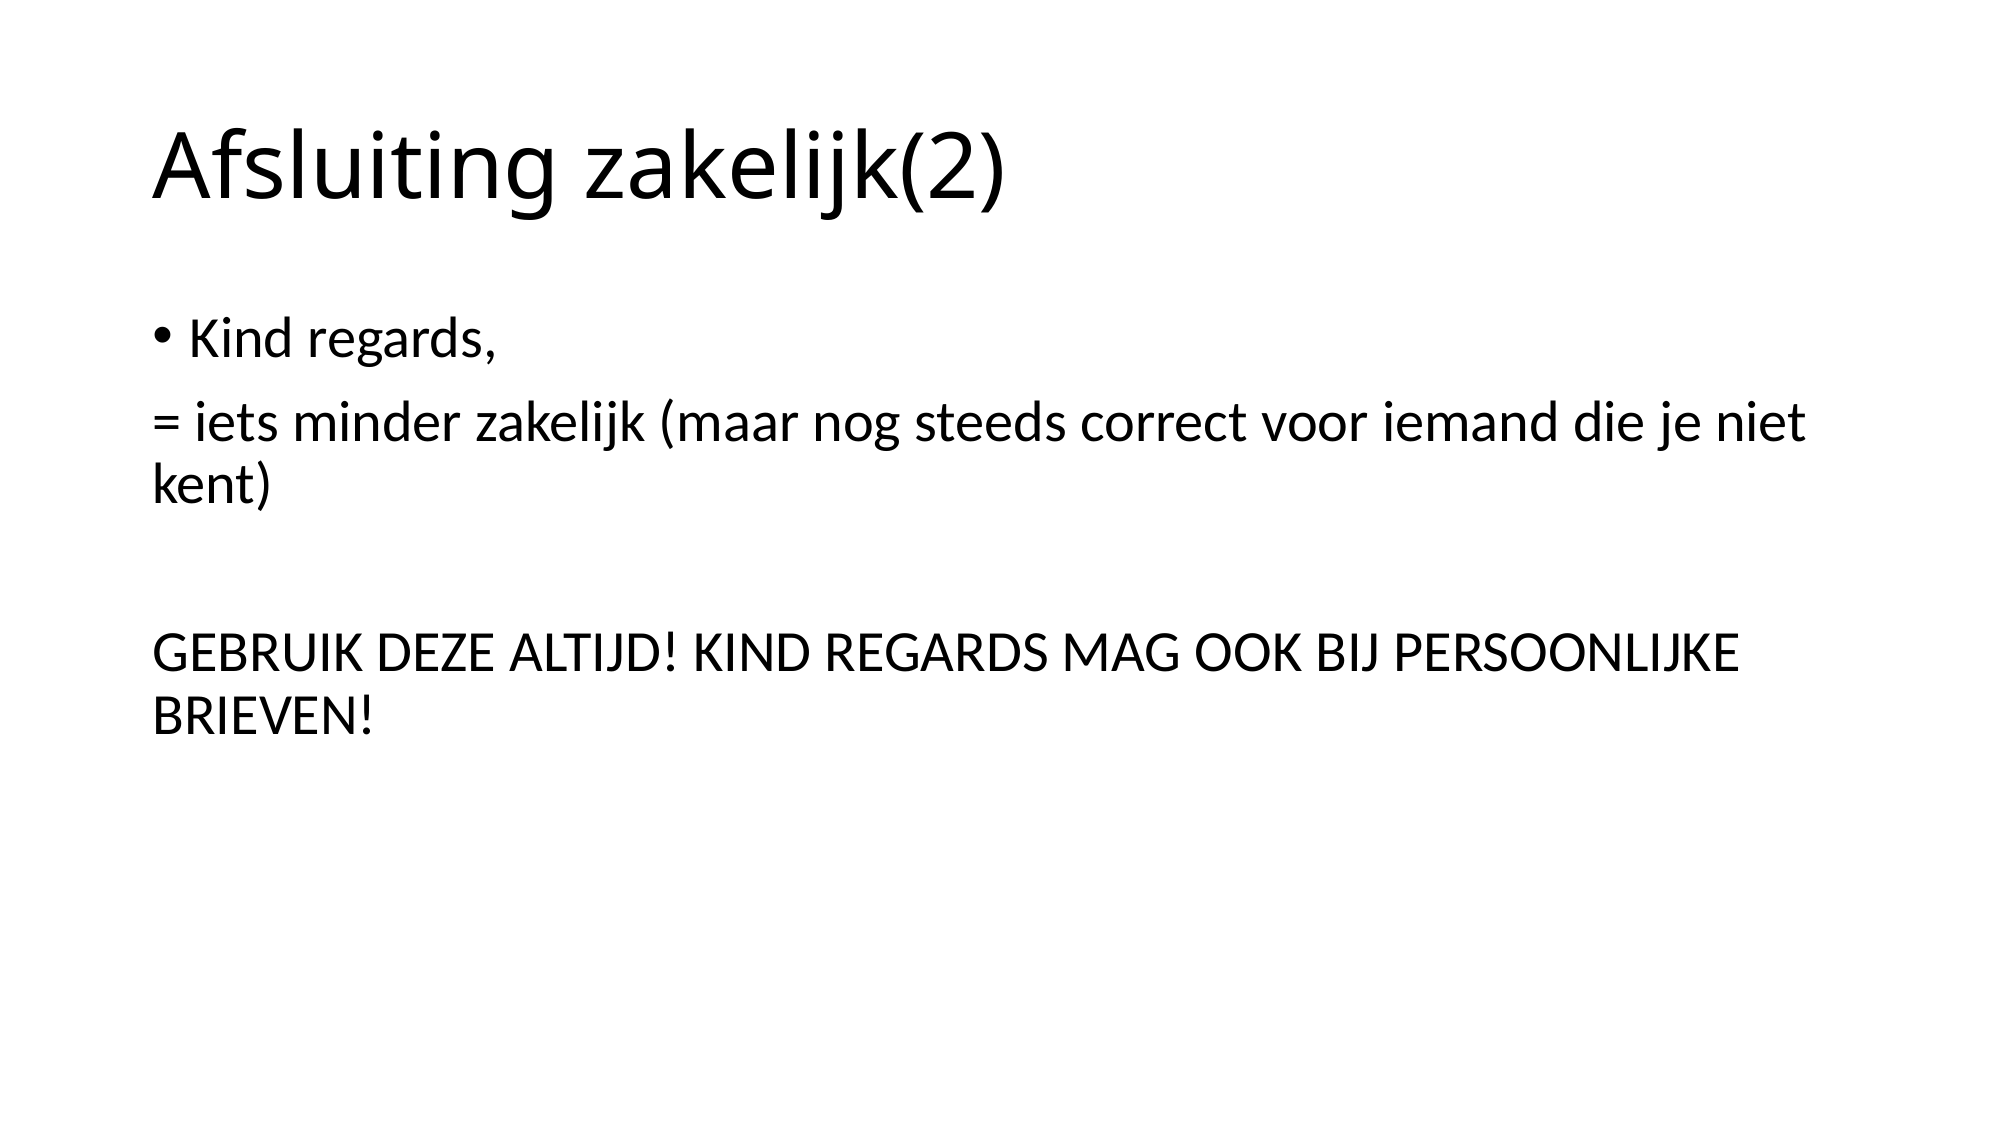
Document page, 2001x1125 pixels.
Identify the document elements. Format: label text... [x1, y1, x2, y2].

title Afsluiting zakelijk(2) [137, 59, 1863, 278]
list Kind regards, = iets minder zakelijk (maar nog steeds correct voor iemand die je niet kent) GEBRUIK DEZE ALTIJD! KIND REGARDS MAG OOK BIJ PERSOONLIJKE BRIEVEN! [137, 299, 1863, 1014]
